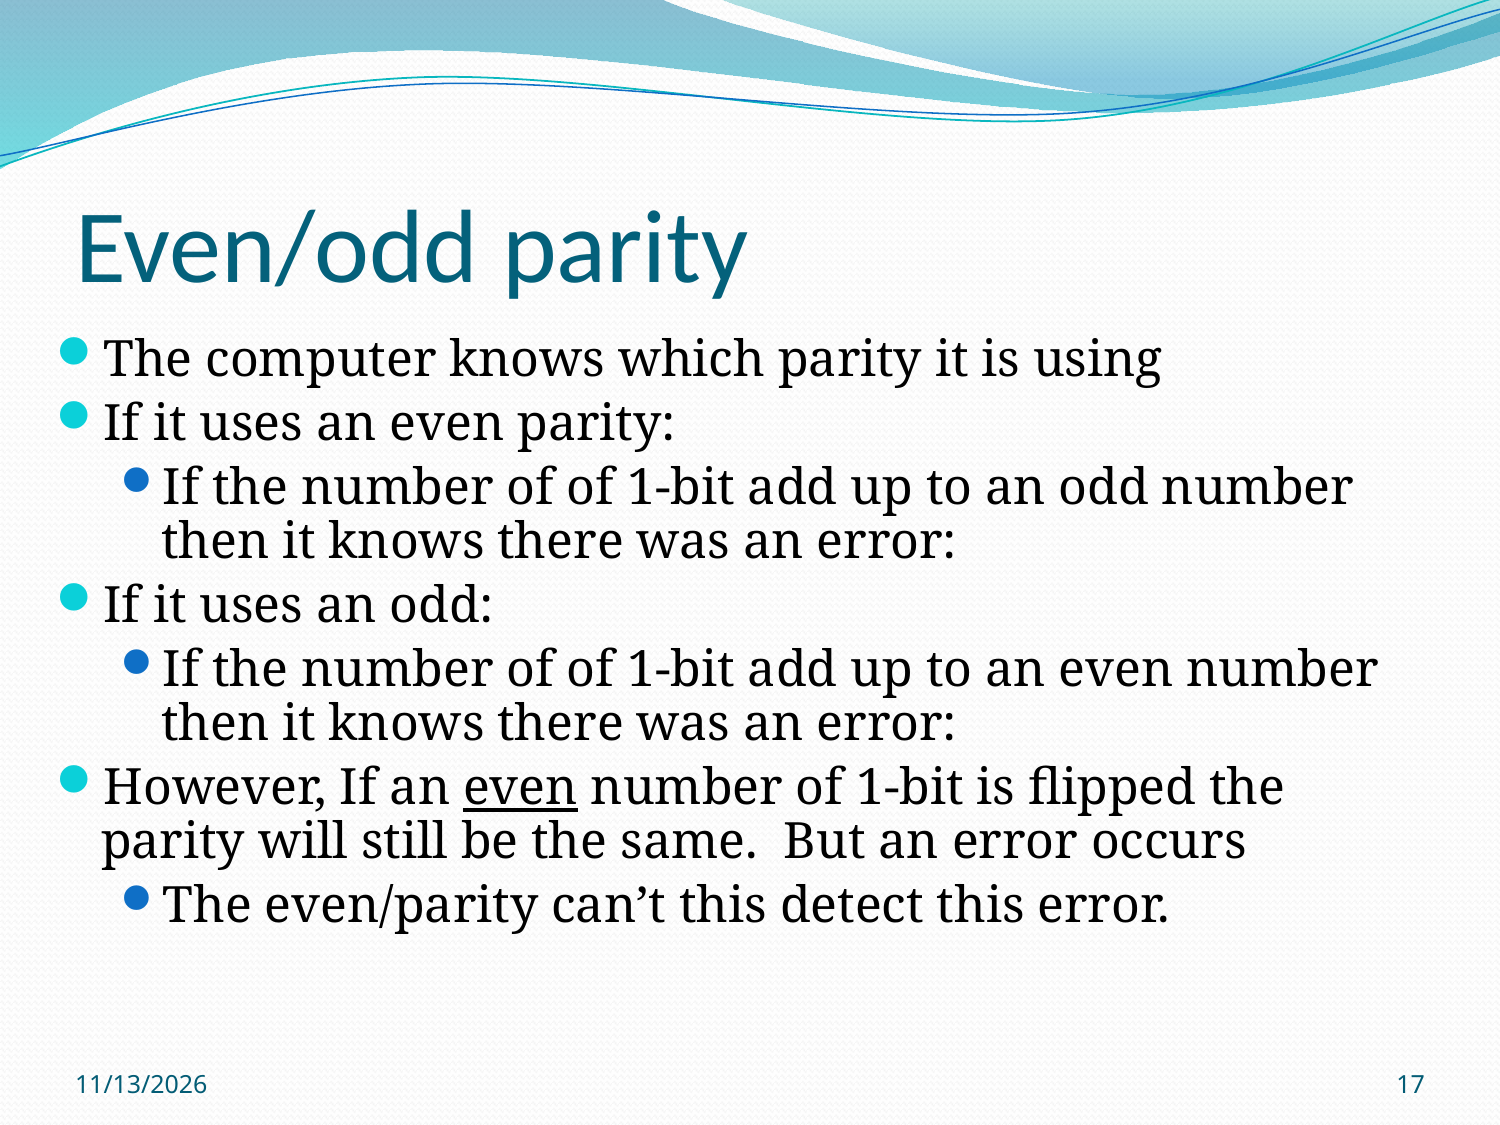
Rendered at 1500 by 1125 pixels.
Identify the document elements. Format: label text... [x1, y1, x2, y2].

list The computer knows which parity it is using If it uses an even parity: If the number of of 1-bit add up to an odd number then it knows there was an error: If it uses an odd: If the number of of 1-bit add up to an even number then it knows there was an error: However, If an even number of 1-bit is flipped the parity will still be the same. But an error occurs The even/parity can’t this detect this error. [41, 326, 1425, 1083]
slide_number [75, 1042, 425, 1103]
slide_number 17 [1299, 1042, 1425, 1103]
title Even/odd parity [75, 115, 1425, 303]
